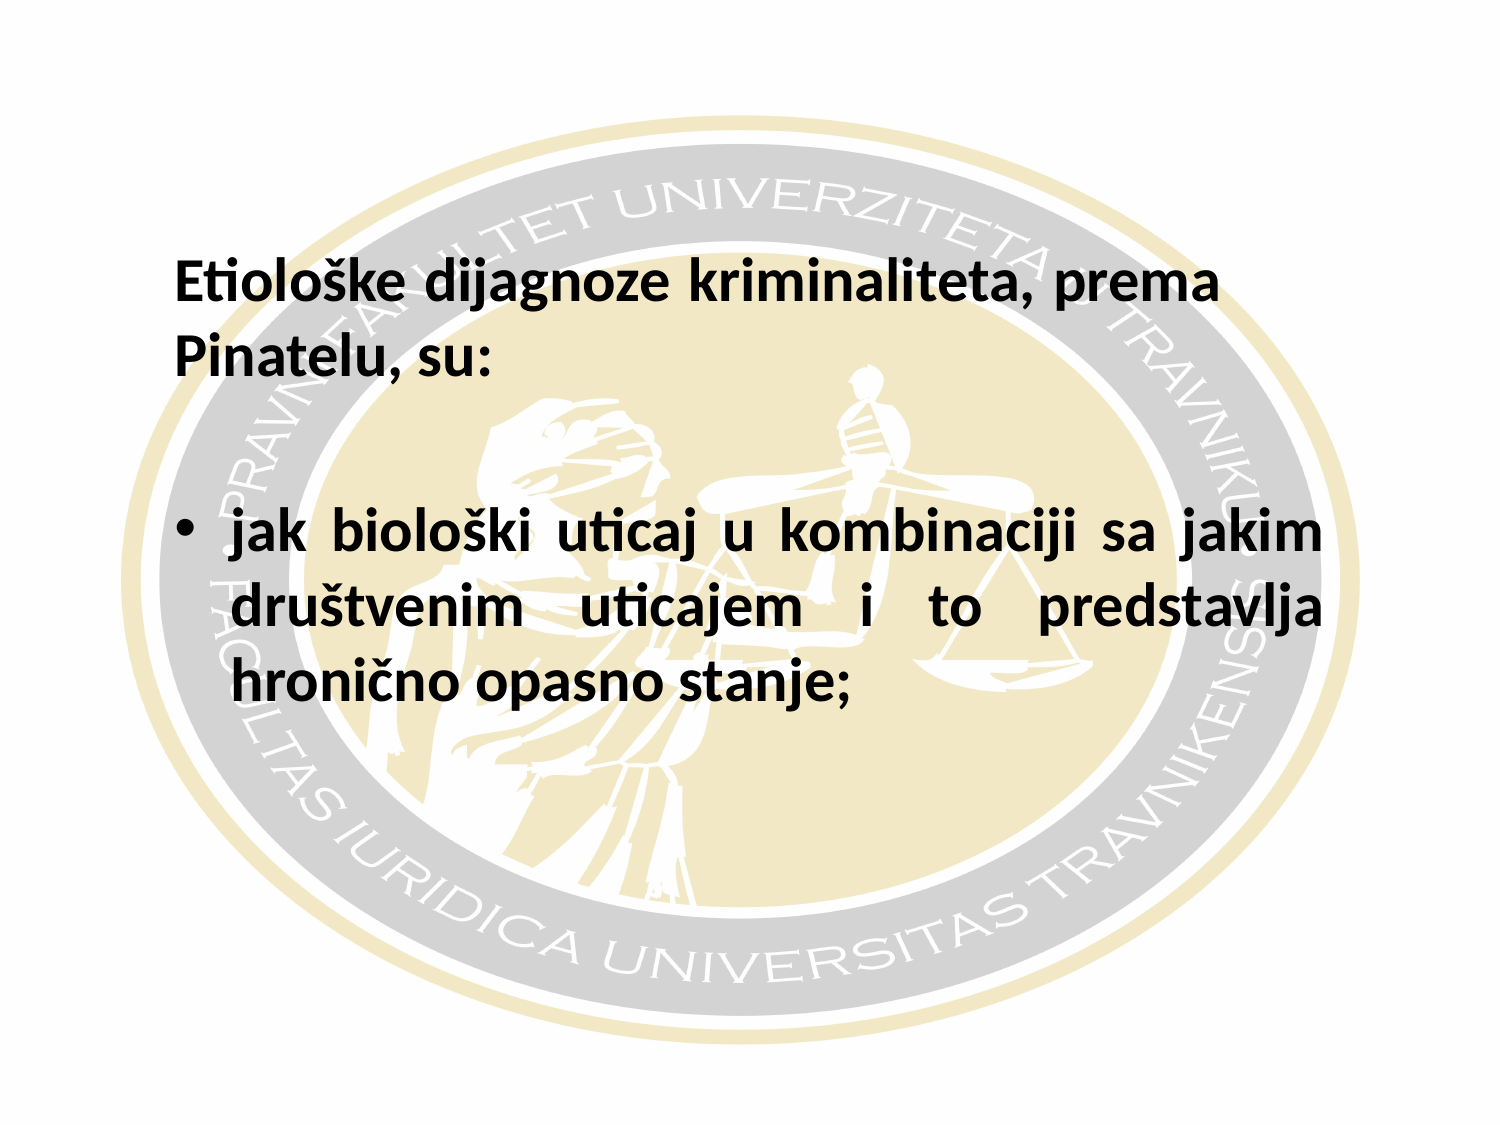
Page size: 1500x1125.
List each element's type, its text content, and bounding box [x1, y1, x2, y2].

list Etiološke dijagnoze kriminaliteta, prema Pinatelu, su: jak biološki uticaj u kombinaciji sa jakim društvenim uticajem i to predstavlja hronično opasno stanje; [159, 231, 1341, 1005]
